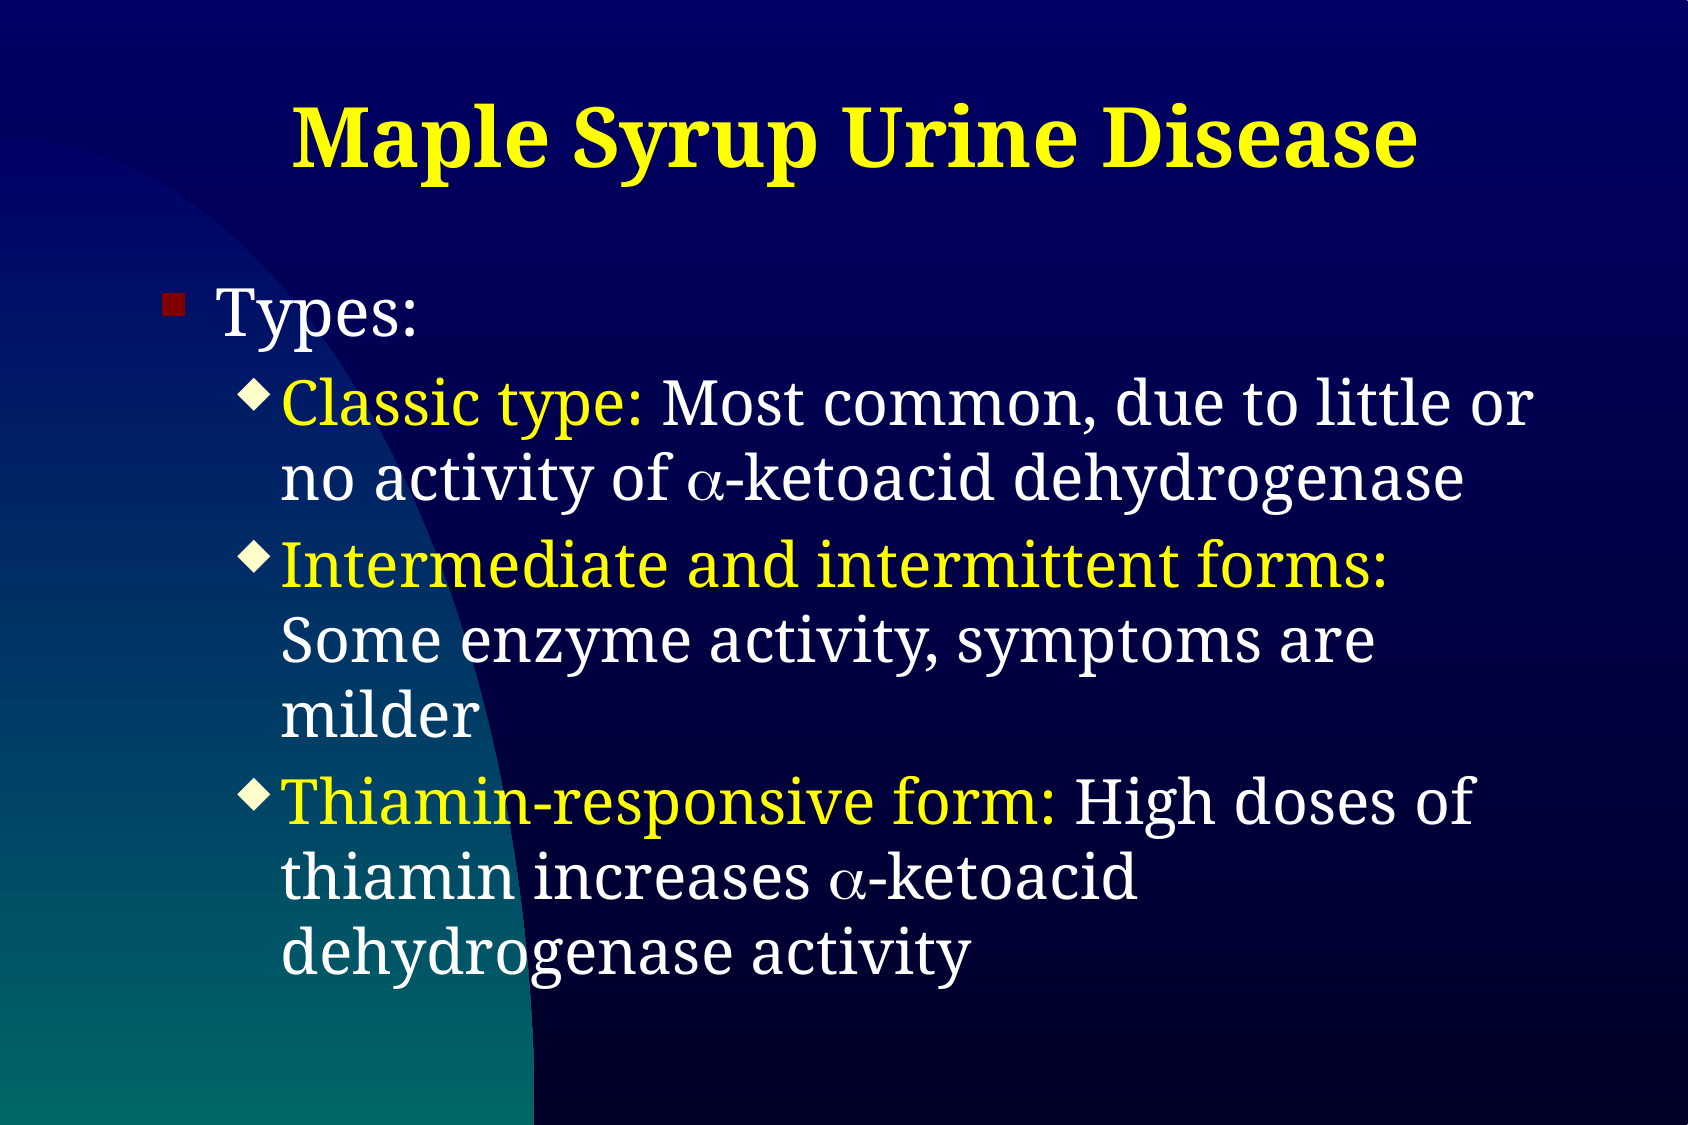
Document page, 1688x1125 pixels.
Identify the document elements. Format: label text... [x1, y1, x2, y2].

list Types: Classic type: Most common, due to little or no activity of a-ketoacid dehydrogenase Intermediate and intermittent forms: Some enzyme activity, symptoms are milder Thiamin-responsive form: High doses of thiamin increases a-ketoacid dehydrogenase activity [143, 262, 1575, 950]
title Maple Syrup Urine Disease [181, 87, 1532, 205]
